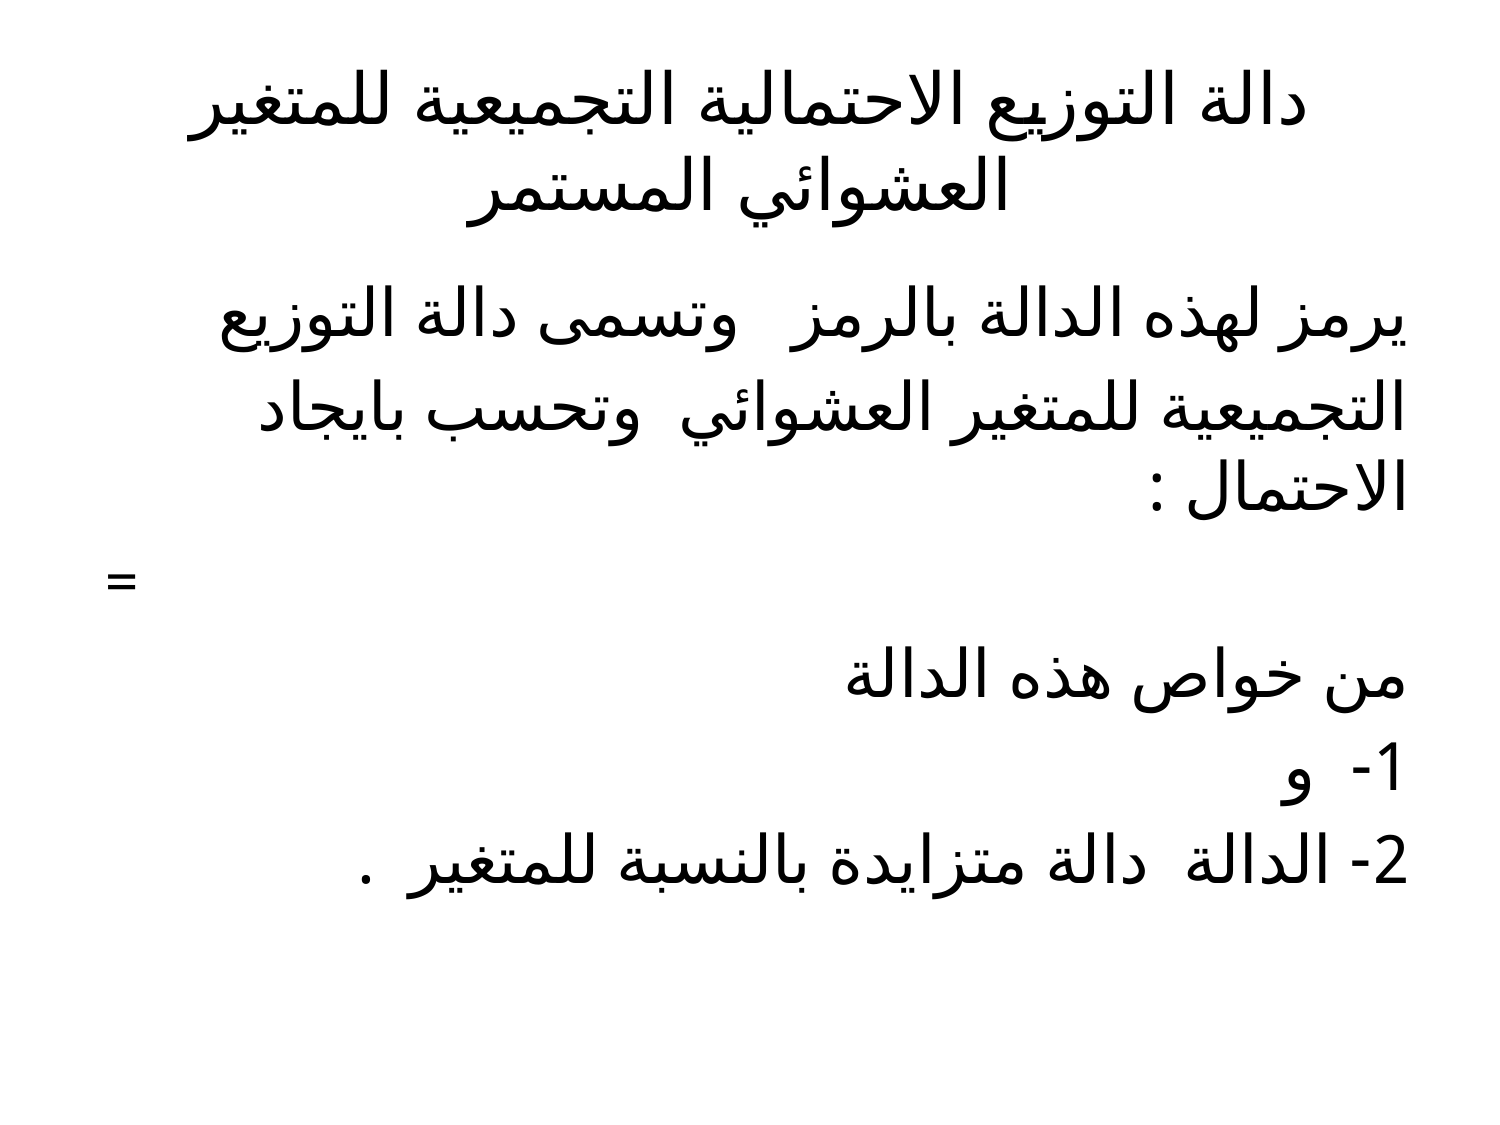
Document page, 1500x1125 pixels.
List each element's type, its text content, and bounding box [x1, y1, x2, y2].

title دالة التوزيع الاحتمالية التجميعية للمتغير العشوائي المستمر [75, 45, 1425, 233]
